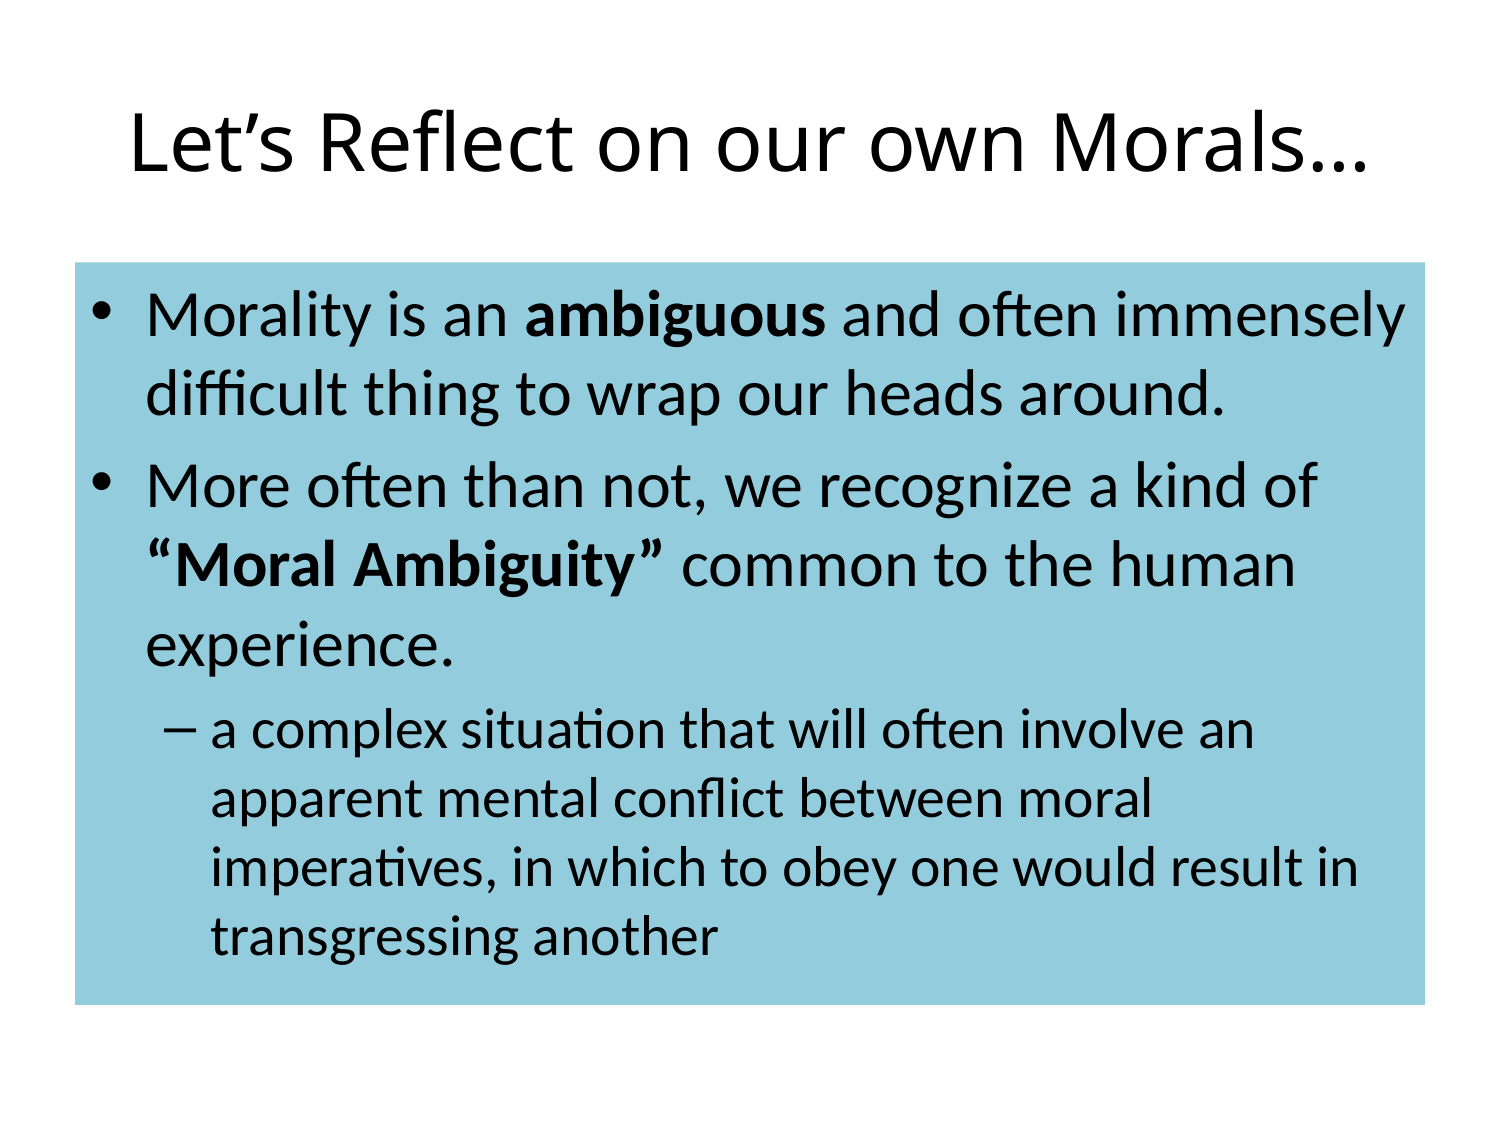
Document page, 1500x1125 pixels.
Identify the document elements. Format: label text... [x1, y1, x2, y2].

list Morality is an ambiguous and often immensely difficult thing to wrap our heads around. More often than not, we recognize a kind of “Moral Ambiguity” common to the human experience. a complex situation that will often involve an apparent mental conflict between moral imperatives, in which to obey one would result in transgressing another [75, 262, 1425, 1005]
title Let’s Reflect on our own Morals… [75, 45, 1425, 233]
